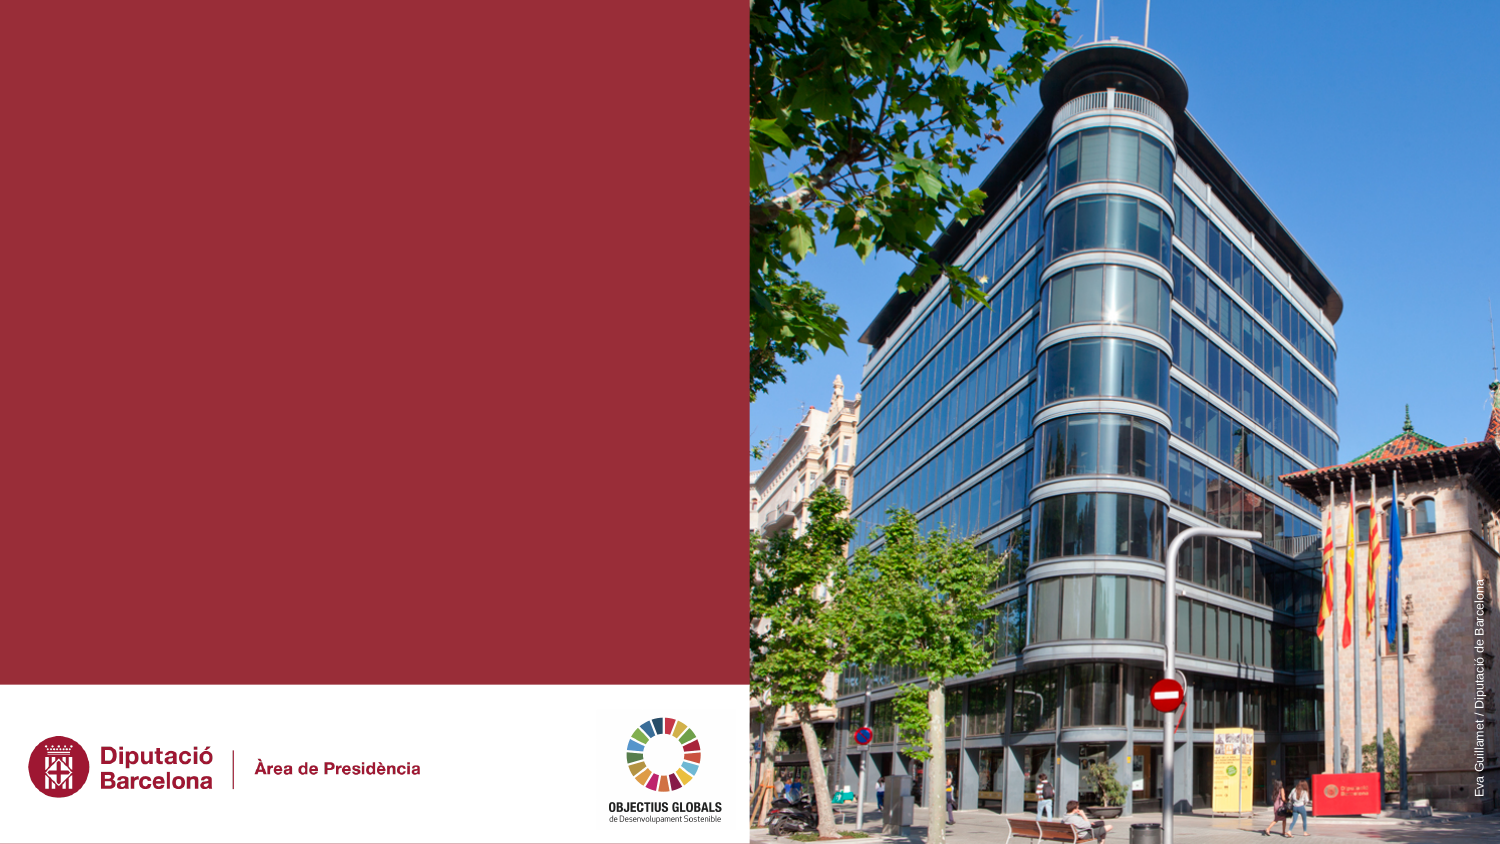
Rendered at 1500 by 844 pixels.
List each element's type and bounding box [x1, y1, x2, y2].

picture [596, 709, 736, 830]
picture [749, 0, 1500, 844]
picture [28, 736, 420, 798]
